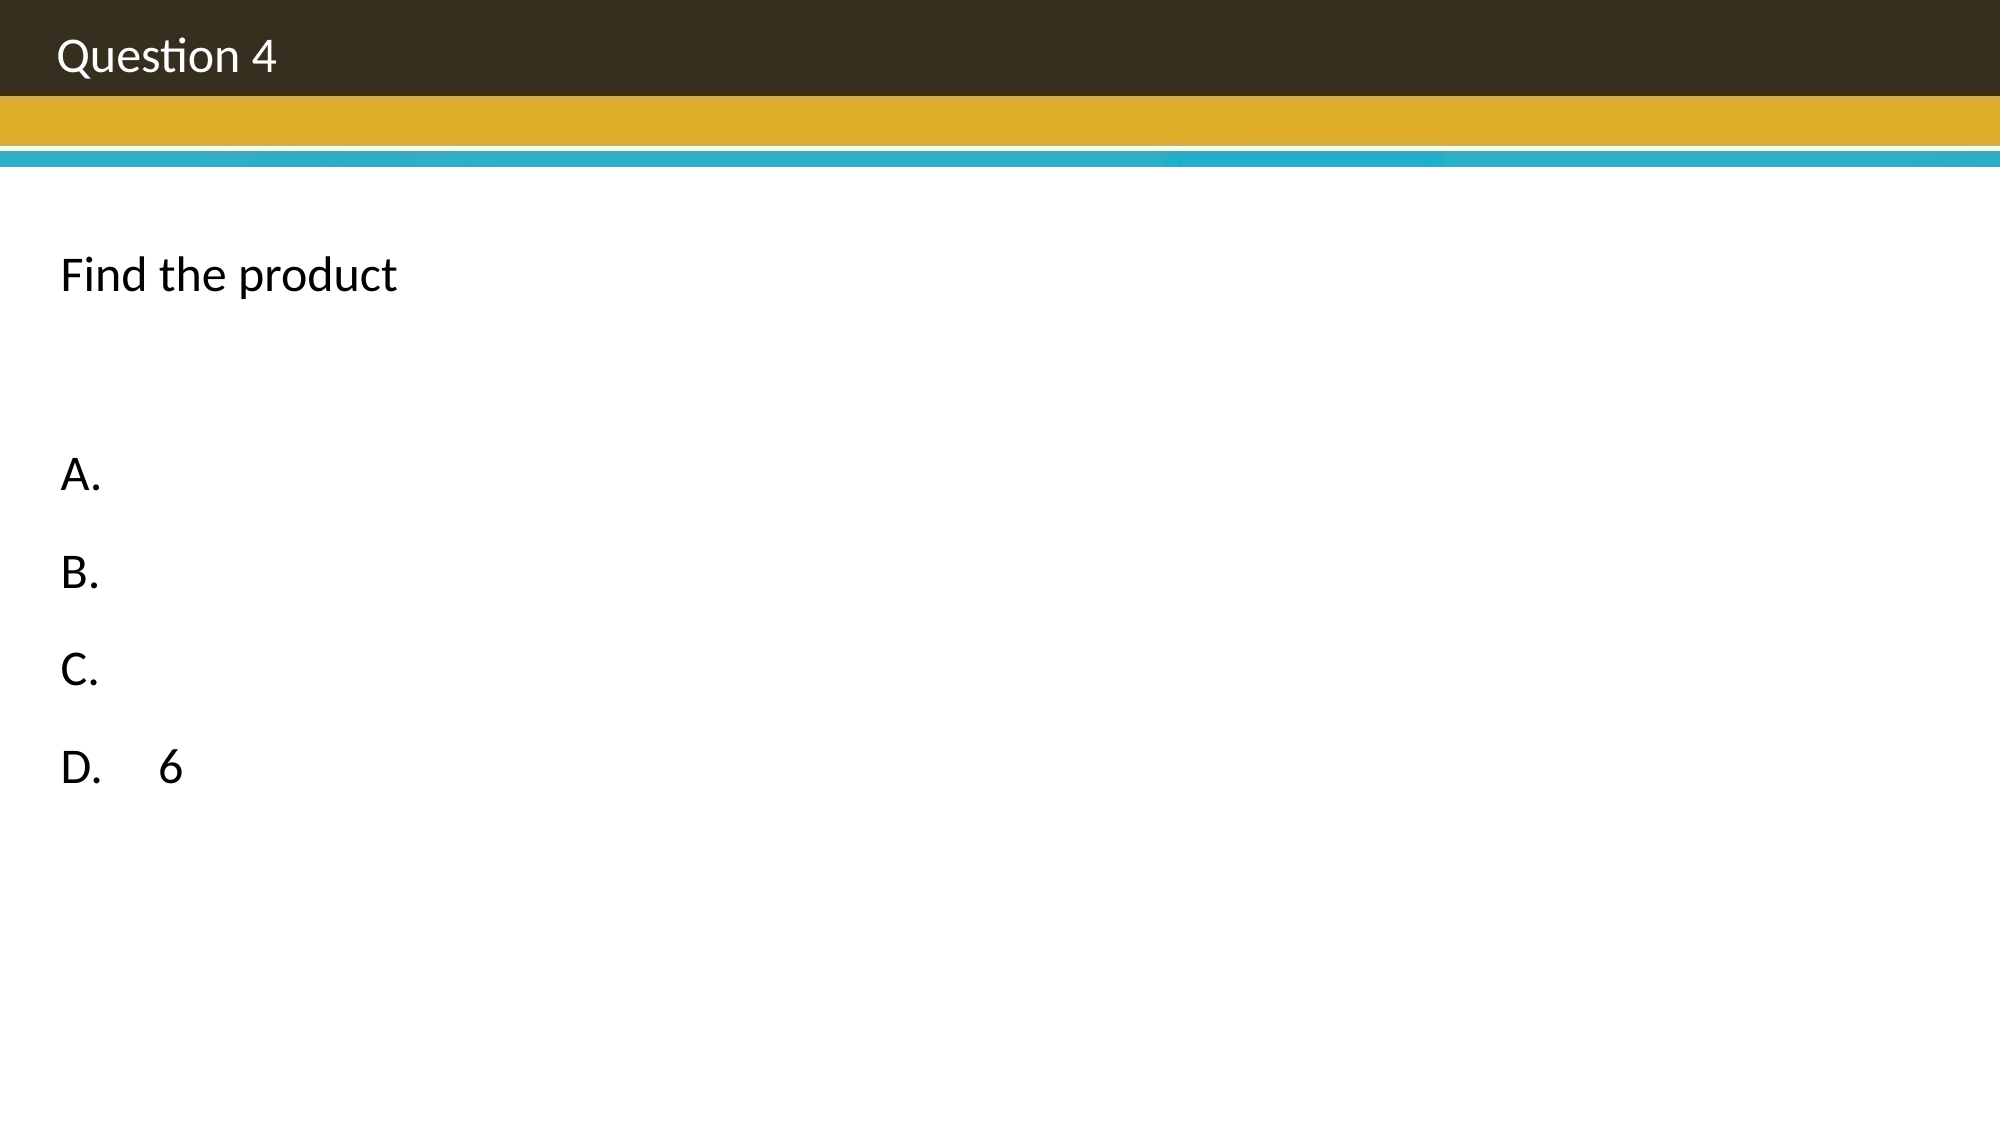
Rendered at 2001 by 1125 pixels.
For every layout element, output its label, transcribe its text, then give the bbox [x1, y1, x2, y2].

text_box Question 4 [41, 14, 293, 90]
picture [0, 0, 2000, 167]
